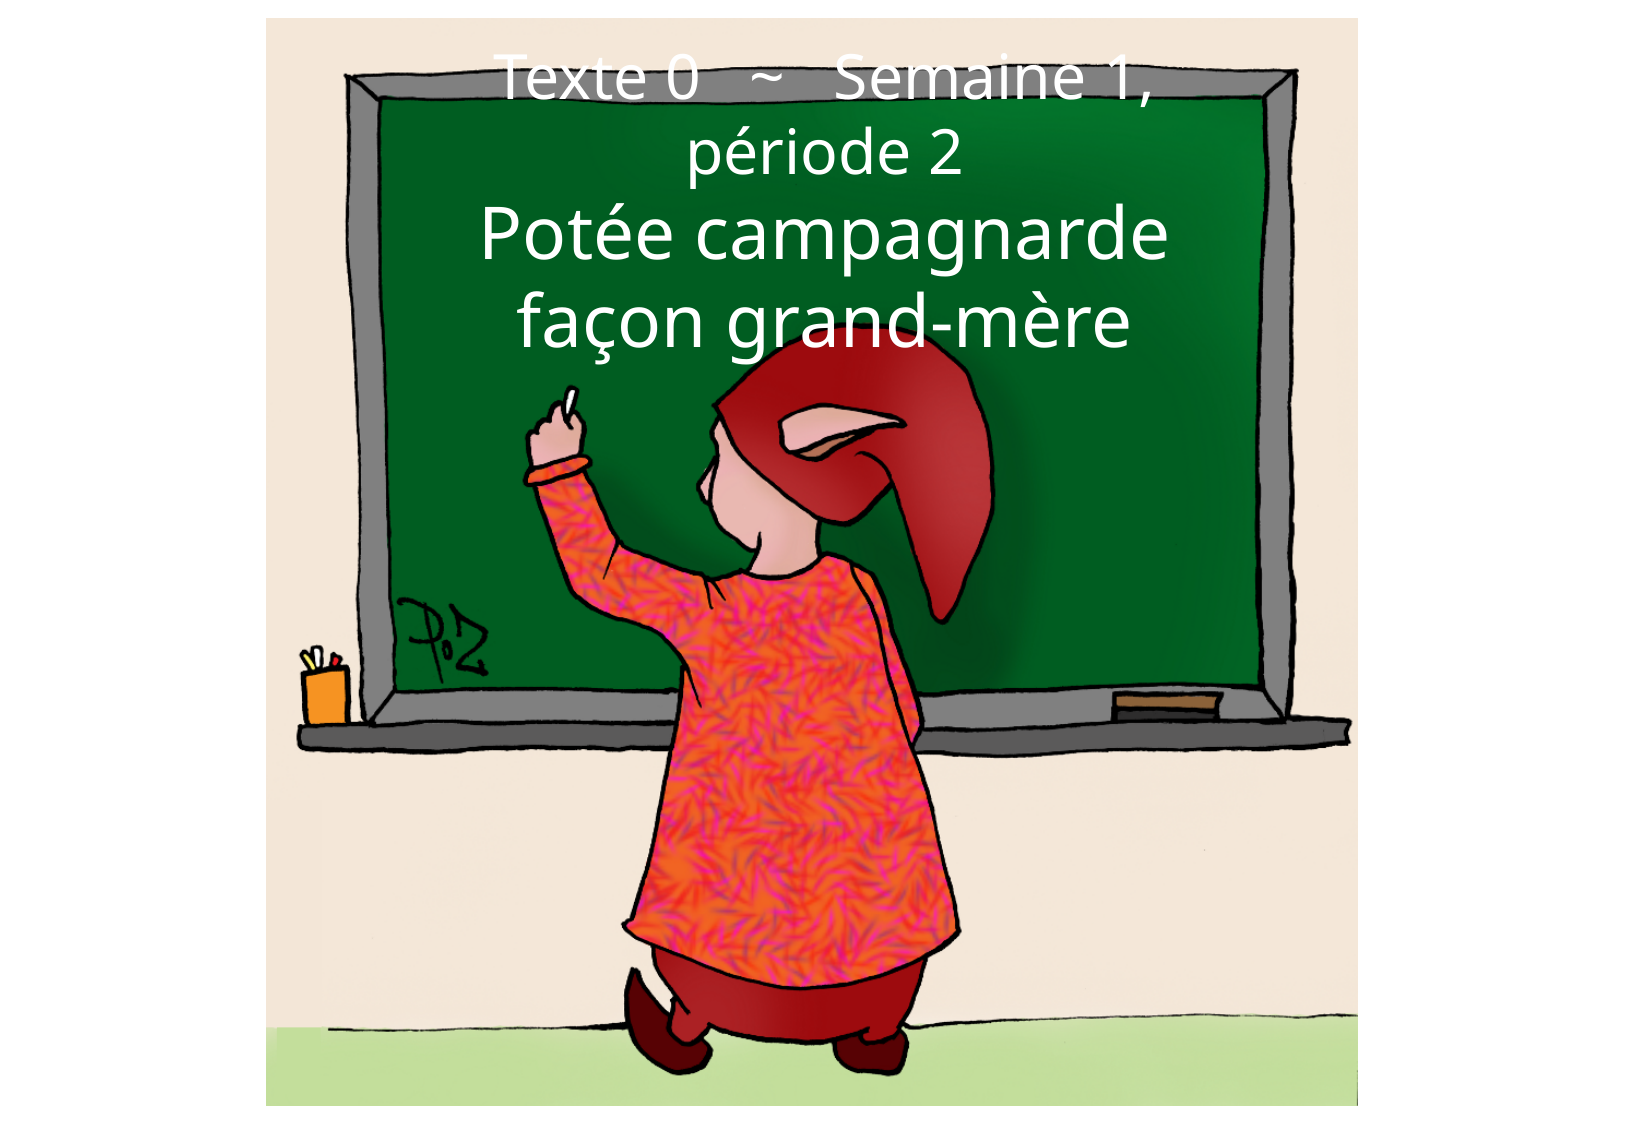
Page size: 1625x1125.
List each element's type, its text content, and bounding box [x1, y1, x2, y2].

text_box Texte 0 ~ Semaine 1, période 2 Potée campagnarde façon grand-mère [377, 101, 1273, 297]
picture [266, 18, 1358, 1106]
